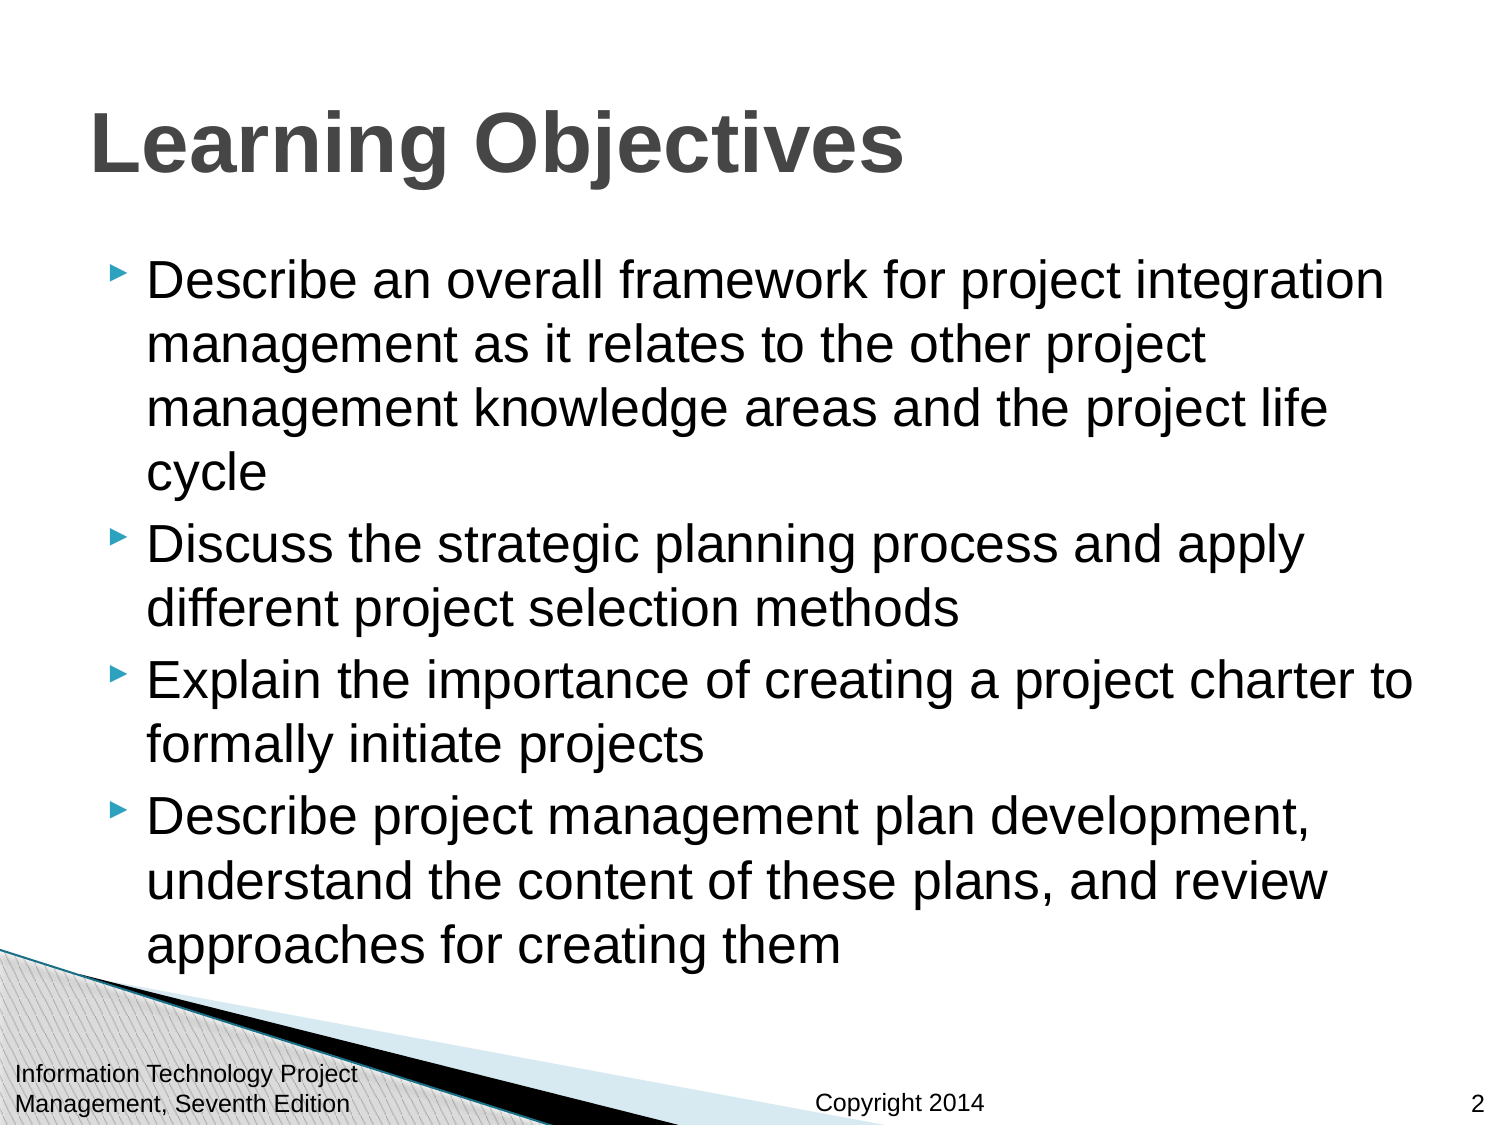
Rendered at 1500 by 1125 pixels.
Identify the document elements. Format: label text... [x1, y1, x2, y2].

title Learning Objectives [75, 45, 1425, 233]
slide_number 2 [1412, 1065, 1500, 1125]
footer Information Technology Project Management, Seventh Edition [0, 1065, 386, 1125]
list Describe an overall framework for project integration management as it relates to the other project management knowledge areas and the project life cycle Discuss the strategic planning process and apply different project selection methods Explain the importance of creating a project charter to formally initiate projects Describe project management plan development, understand the content of these plans, and review approaches for creating them [75, 237, 1463, 988]
